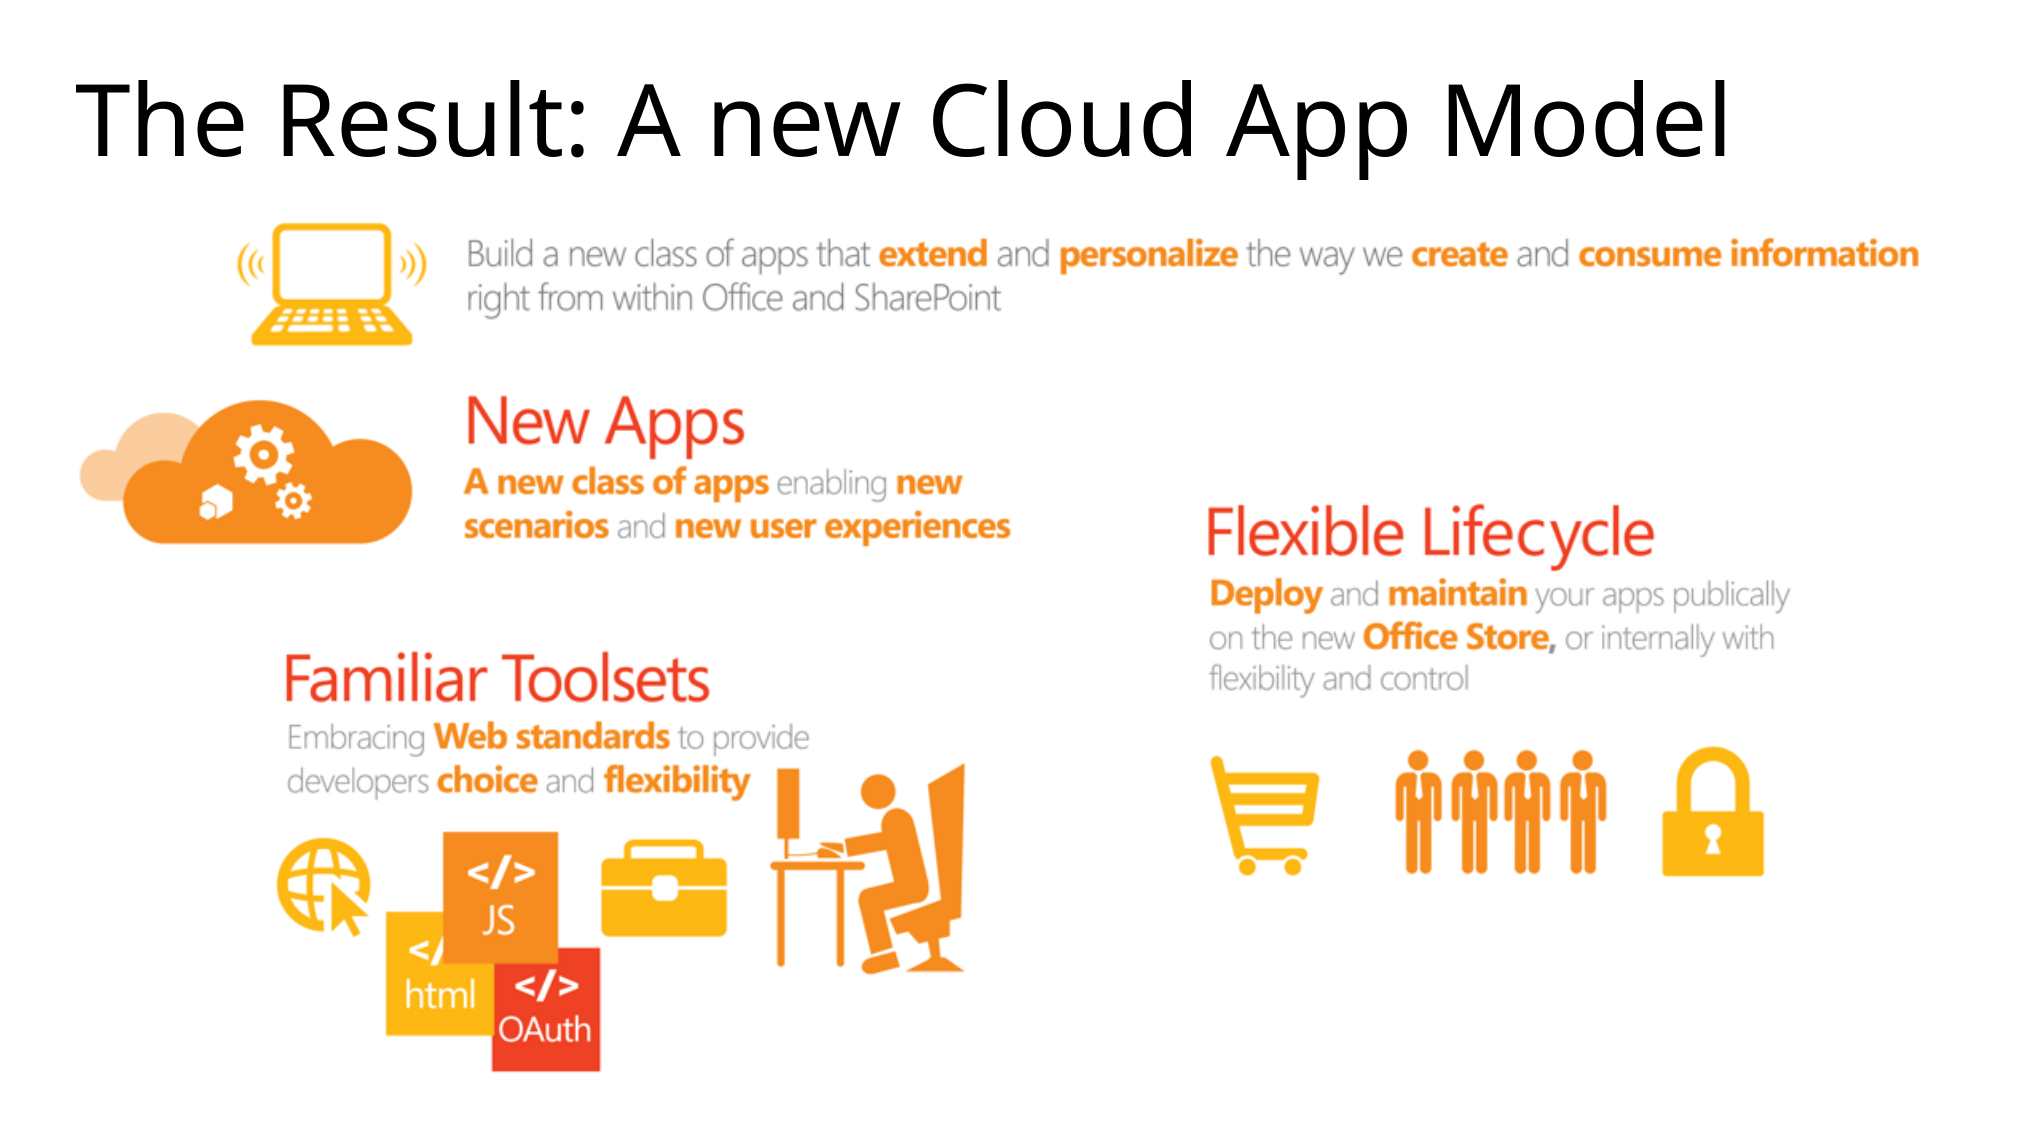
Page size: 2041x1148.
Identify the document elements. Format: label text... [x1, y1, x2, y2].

picture [251, 610, 1053, 1094]
picture [1174, 472, 1834, 909]
title The Result: A new Cloud App Model [45, 48, 1996, 199]
picture [57, 196, 1954, 580]
